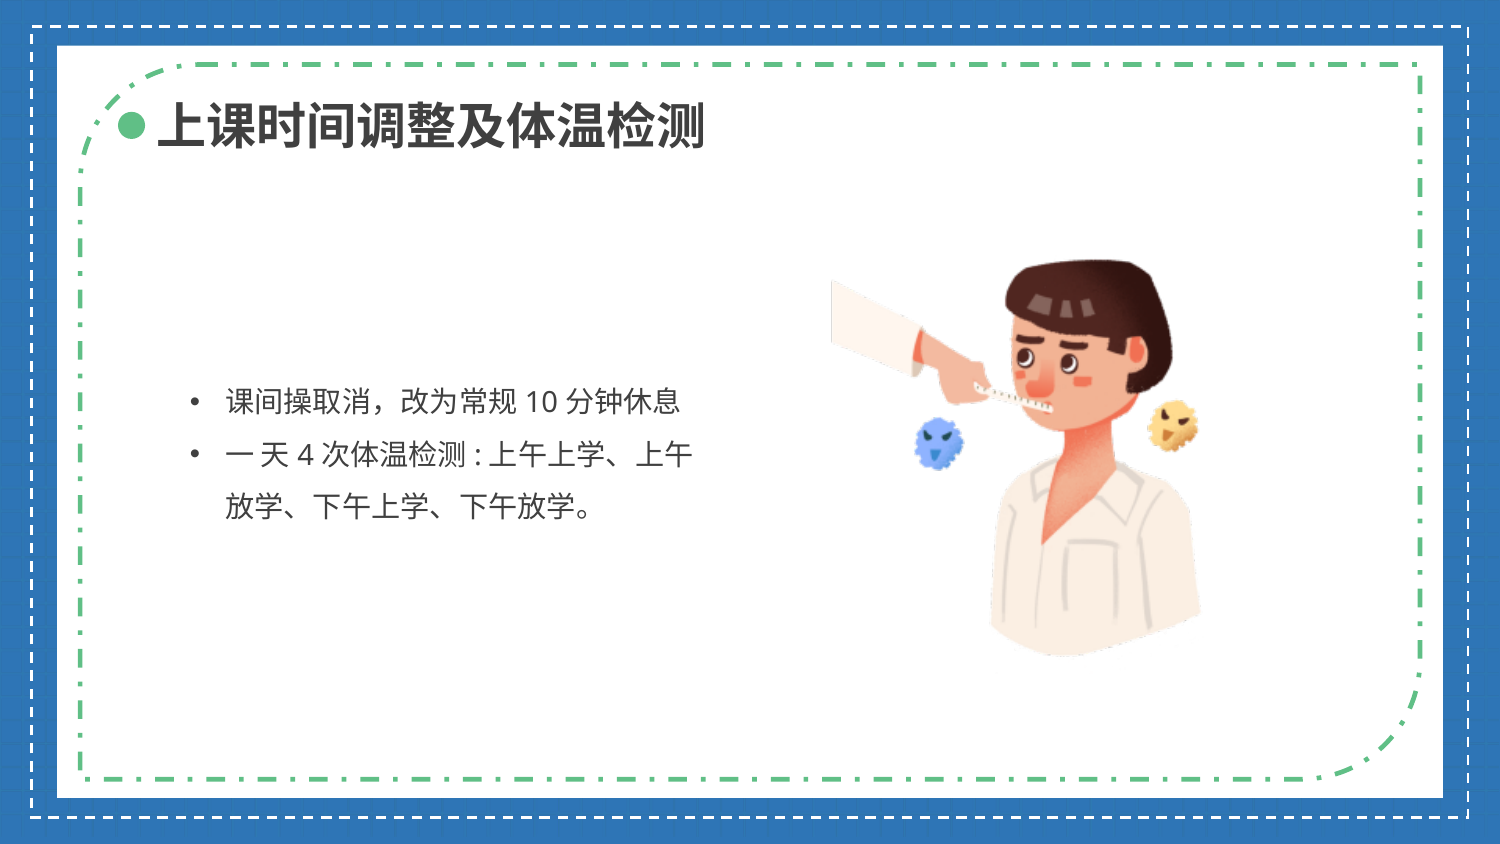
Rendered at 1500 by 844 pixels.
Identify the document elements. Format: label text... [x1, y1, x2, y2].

text_box [116, 110, 147, 140]
text_box 上课时间调整及体温检测 [145, 89, 726, 161]
text_box [0, 0, 1499, 837]
text_box [ [79, 63, 1421, 781]
text_box 课间操取消，改为常规10分钟休息 一 天4次体温检测:上午上学、上午放学、下午上学、下午放学。 [178, 360, 726, 529]
picture [796, 209, 1304, 674]
